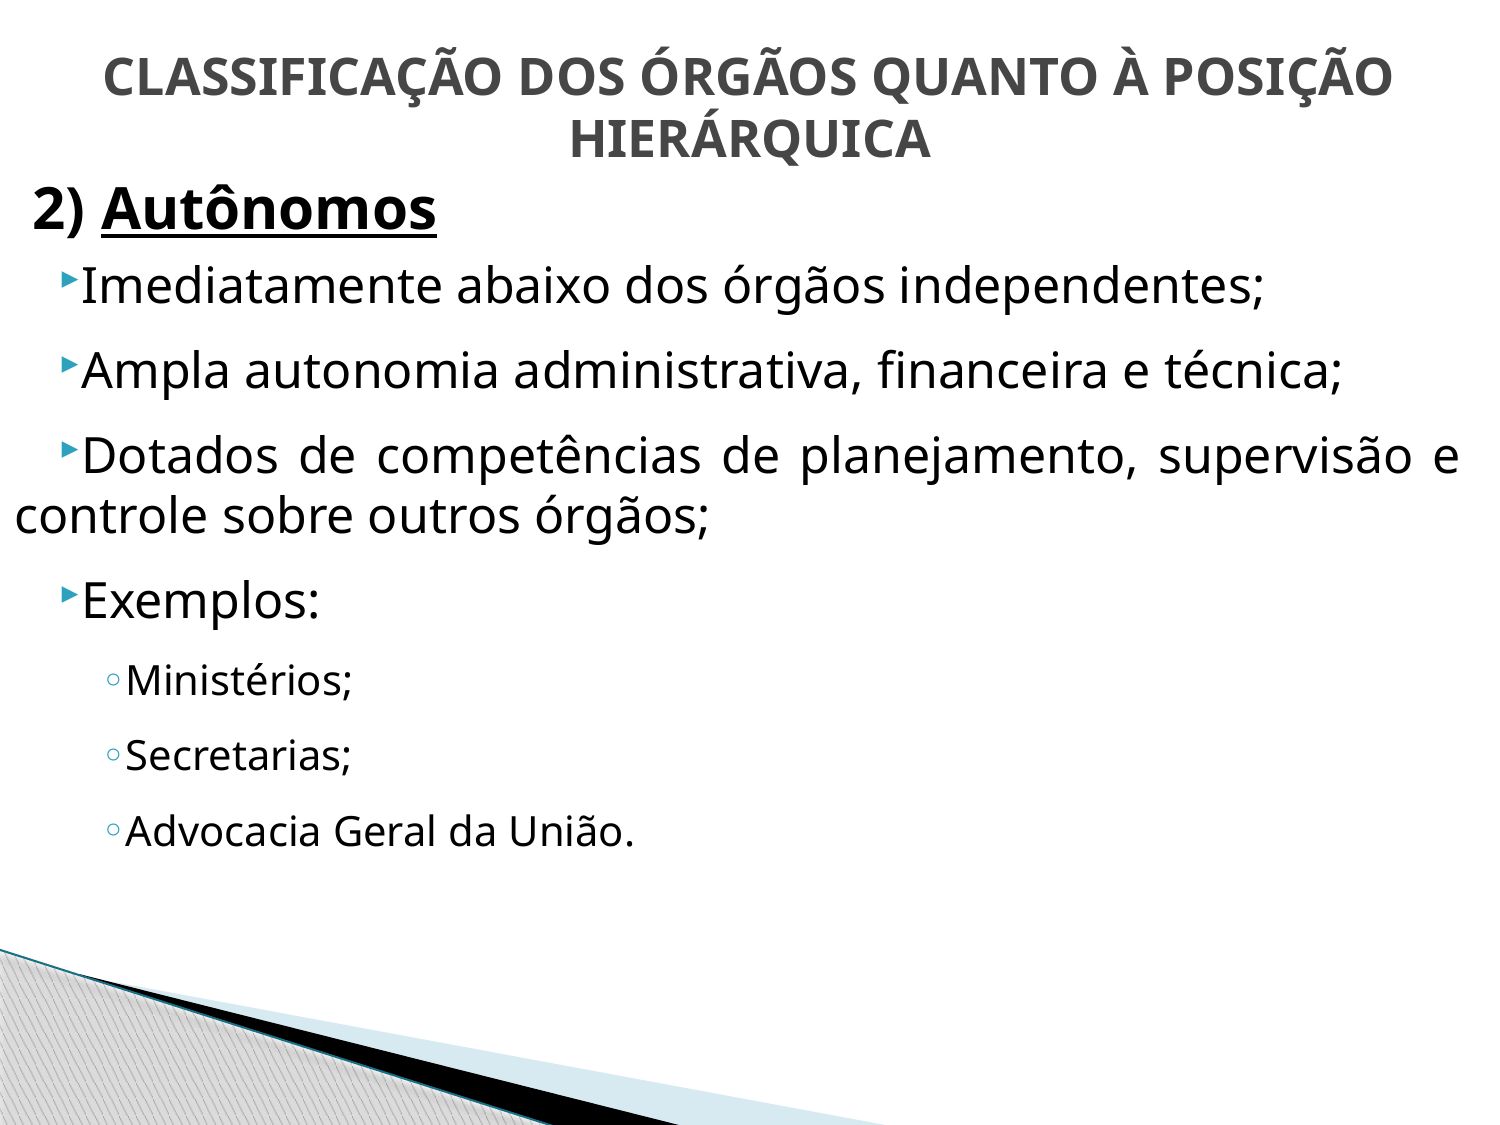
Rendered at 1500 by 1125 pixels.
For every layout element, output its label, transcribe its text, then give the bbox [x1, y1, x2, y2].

title CLASSIFICAÇÃO DOS ÓRGÃOS QUANTO À POSIÇÃO HIERÁRQUICA [0, 35, 1500, 176]
list 2) Autônomos Imediatamente abaixo dos órgãos independentes; Ampla autonomia administrativa, financeira e técnica; Dotados de competências de planejamento, supervisão e controle sobre outros órgãos; Exemplos: Ministérios; Secretarias; Advocacia Geral da União. [0, 164, 1477, 1125]
